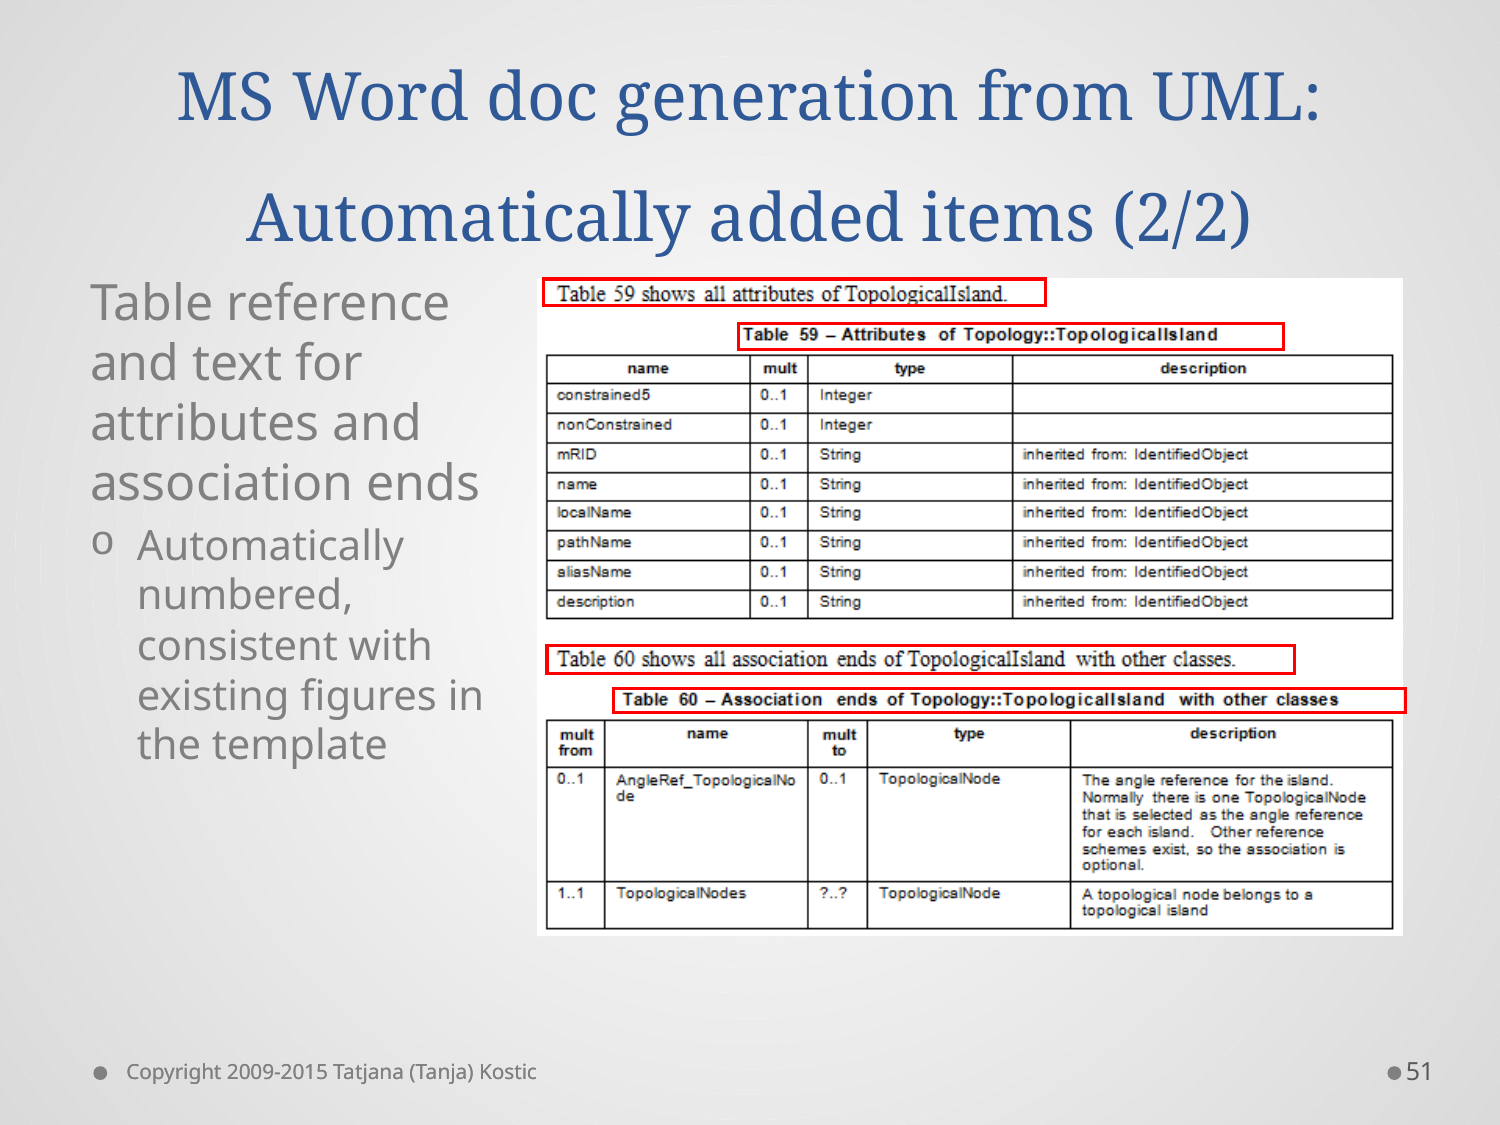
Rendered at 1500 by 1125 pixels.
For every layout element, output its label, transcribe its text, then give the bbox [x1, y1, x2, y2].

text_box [537, 278, 1406, 936]
list Table reference and text for attributes and association ends Automatically numbered, consistent with existing figures in the template [75, 262, 550, 1005]
title MS Word doc generation from UML: Automatically added items (2/2) [75, 0, 1425, 263]
slide_number 51 [1401, 1042, 1494, 1103]
